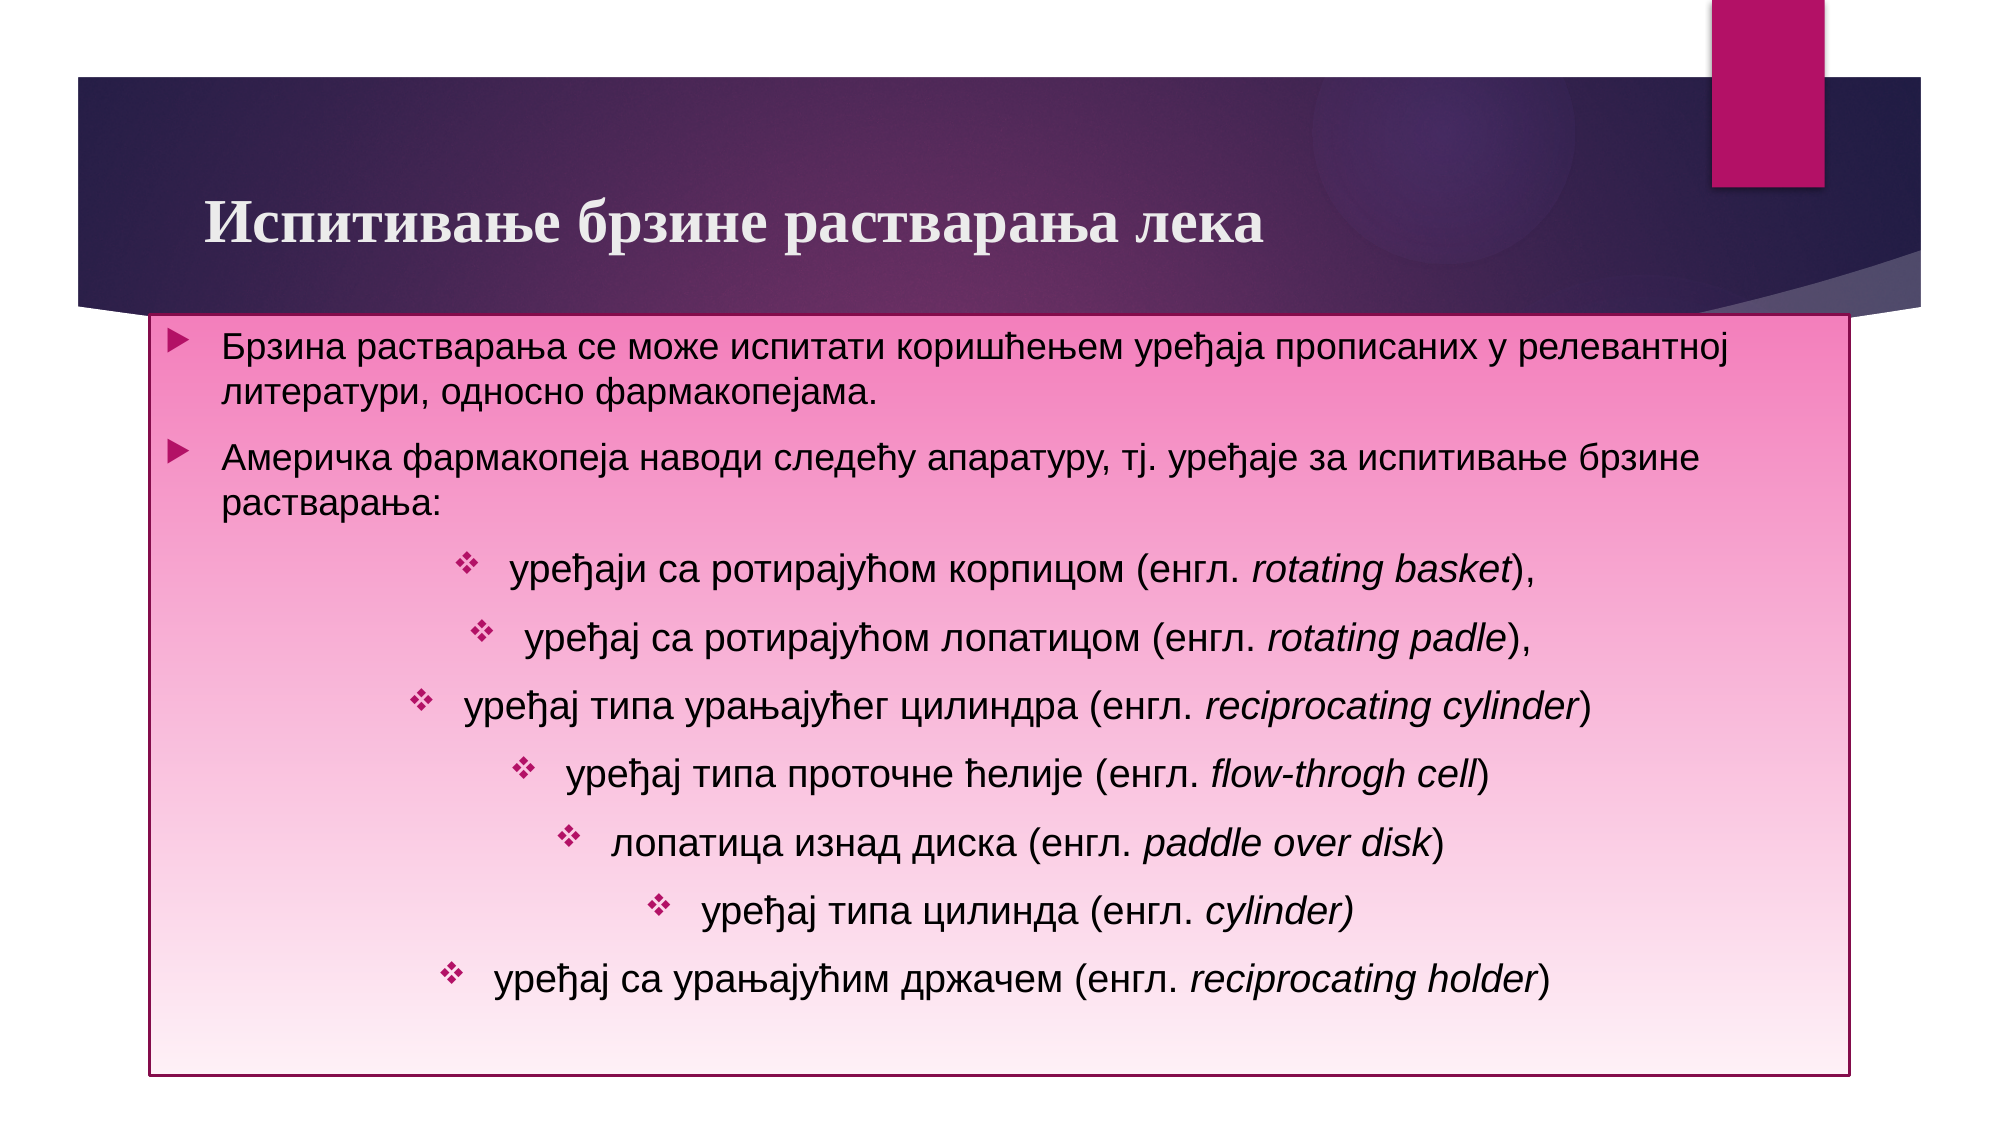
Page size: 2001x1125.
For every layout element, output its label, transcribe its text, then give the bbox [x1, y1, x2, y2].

list Брзина растварања се може испитати коришћењем уређаја прописаних у релевантној литератури, односно фармакопејама. Америчка фармакопеја наводи следећу апаратуру, тј. уређаје за испитивање брзине растварања: уређаји са ротирајућом корпицом (енгл. rotating basket), уређај са ротирајућом лопатицом (енгл. rotating padle), уређај типа урањајућег цилиндра (енгл. reciprocating cylinder) уређај типа проточне ћелије (енгл. flow-throgh cell) лопатица изнад диска (енгл. paddle over disk) уређај типа цилинда (енгл. сylinder) уређај са урањајућим држачем (енгл. reciprocating holder) [148, 313, 1851, 1077]
title Испитивање брзине растварања лека [189, 159, 1627, 276]
